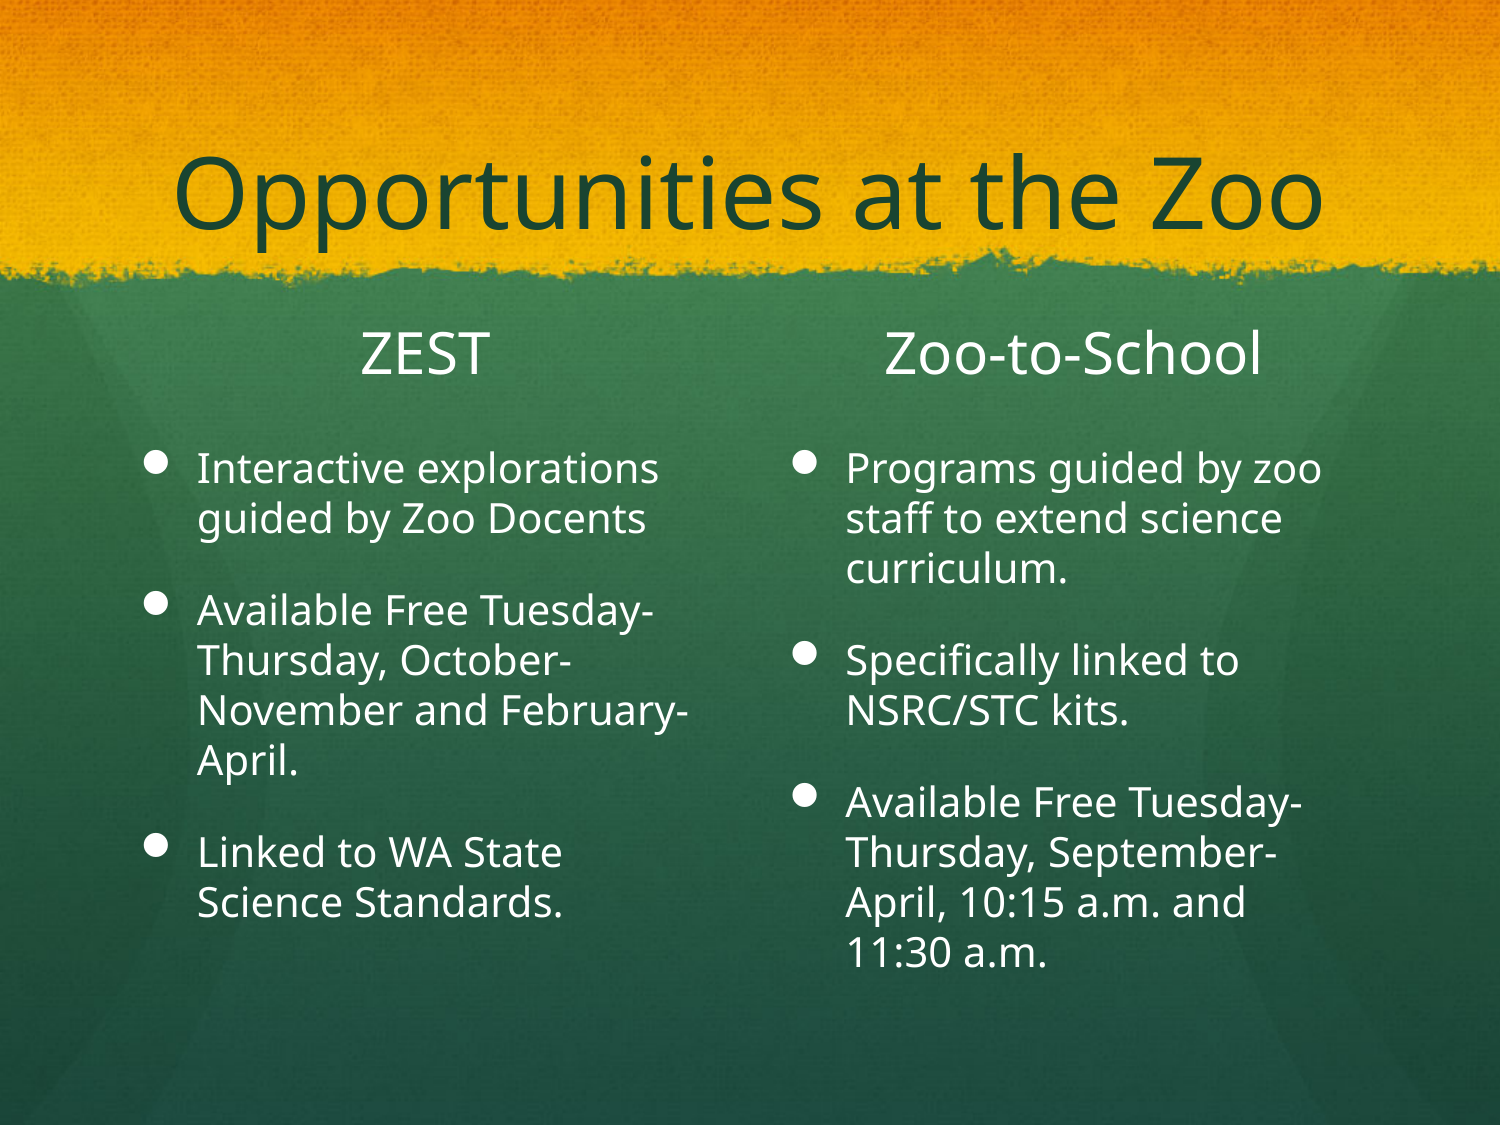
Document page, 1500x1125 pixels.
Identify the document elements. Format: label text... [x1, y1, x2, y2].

picture [0, 0, 1500, 1125]
list ZEST [125, 276, 726, 425]
list Zoo-to-School [774, 276, 1375, 425]
list Interactive explorations guided by Zoo Docents Available Free Tuesday-Thursday, October-November and February-April. Linked to WA State Science Standards. [125, 434, 726, 1027]
title Opportunities at the Zoo [125, 13, 1375, 246]
list Programs guided by zoo staff to extend science curriculum. Specifically linked to NSRC/STC kits. Available Free Tuesday-Thursday, September-April, 10:15 a.m. and 11:30 a.m. [774, 434, 1375, 1027]
